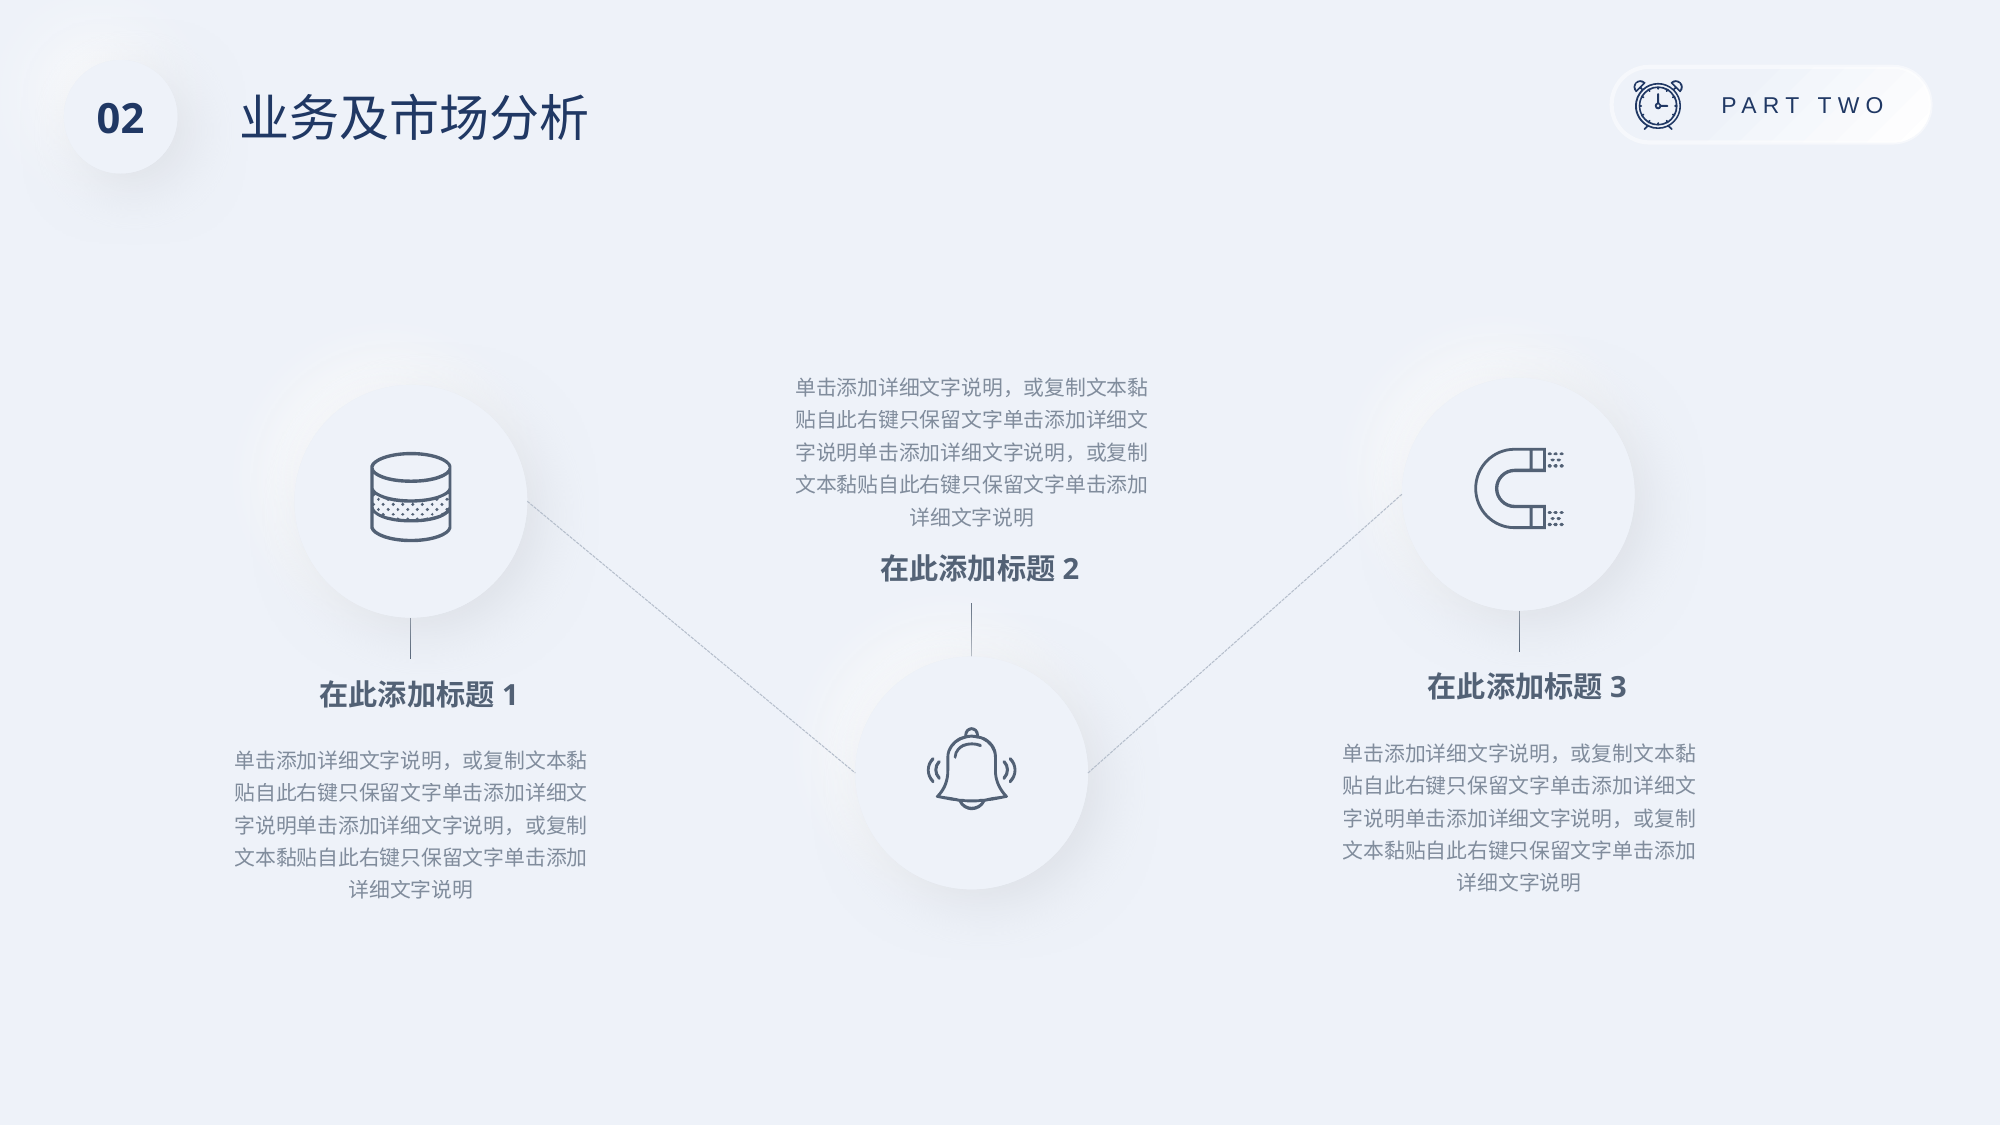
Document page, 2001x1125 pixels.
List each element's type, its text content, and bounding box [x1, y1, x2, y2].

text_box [1401, 377, 1635, 611]
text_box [1087, 494, 1402, 773]
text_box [294, 384, 528, 618]
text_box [855, 656, 1089, 890]
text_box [224, 580, 598, 909]
text_box 业务及市场分析 [224, 78, 800, 154]
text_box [1332, 573, 1706, 902]
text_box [527, 501, 856, 773]
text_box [785, 359, 1158, 656]
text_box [63, 60, 178, 174]
